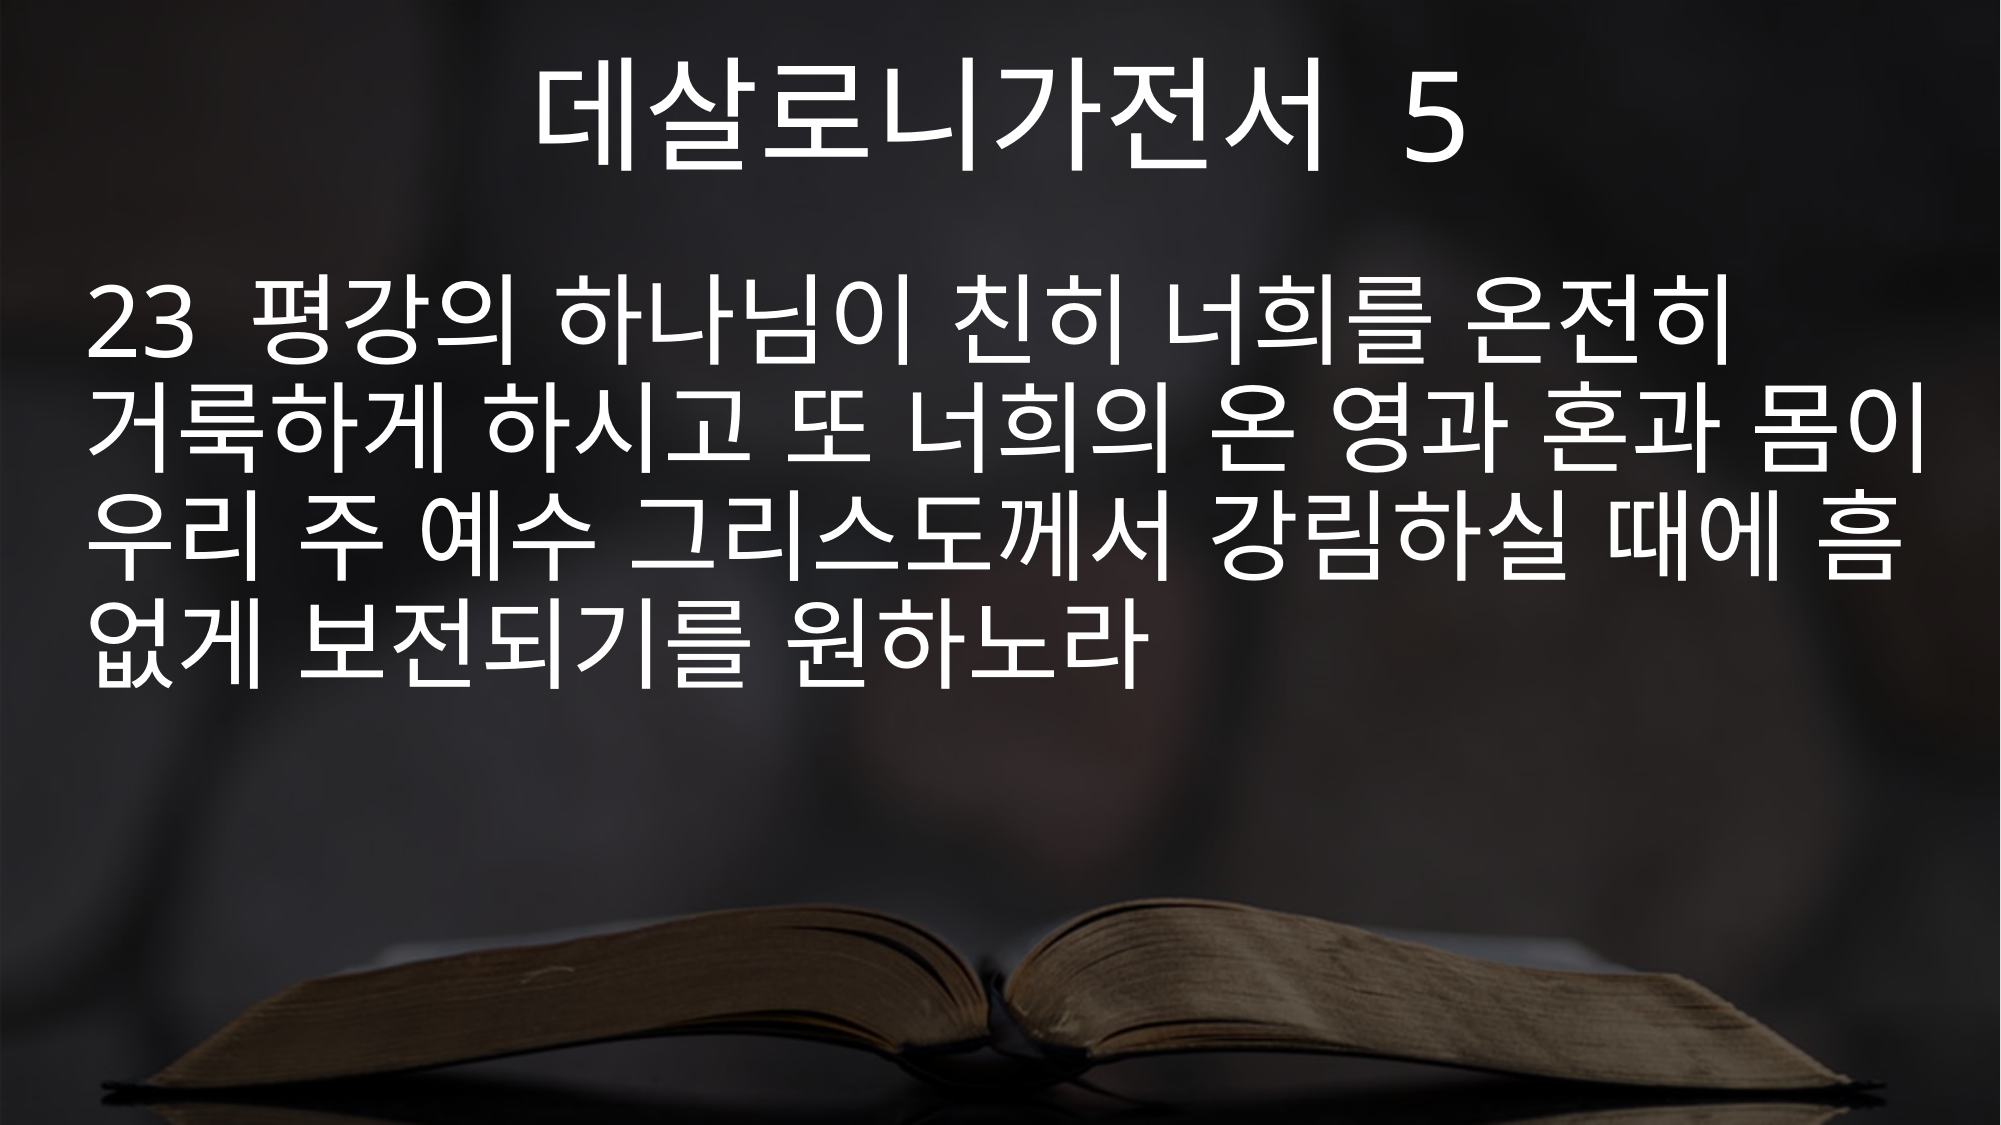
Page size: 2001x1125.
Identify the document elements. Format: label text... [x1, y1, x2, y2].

footer 데살로니가전서 5 [0, 32, 2000, 192]
list 23 평강의 하나님이 친히 너희를 온전히 거룩하게 하시고 또 너희의 온 영과 혼과 몸이 우리 주 예수 그리스도께서 강림하실 때에 흠 없게 보전되기를 원하노라 [69, 263, 1953, 423]
picture [0, 0, 2001, 1125]
